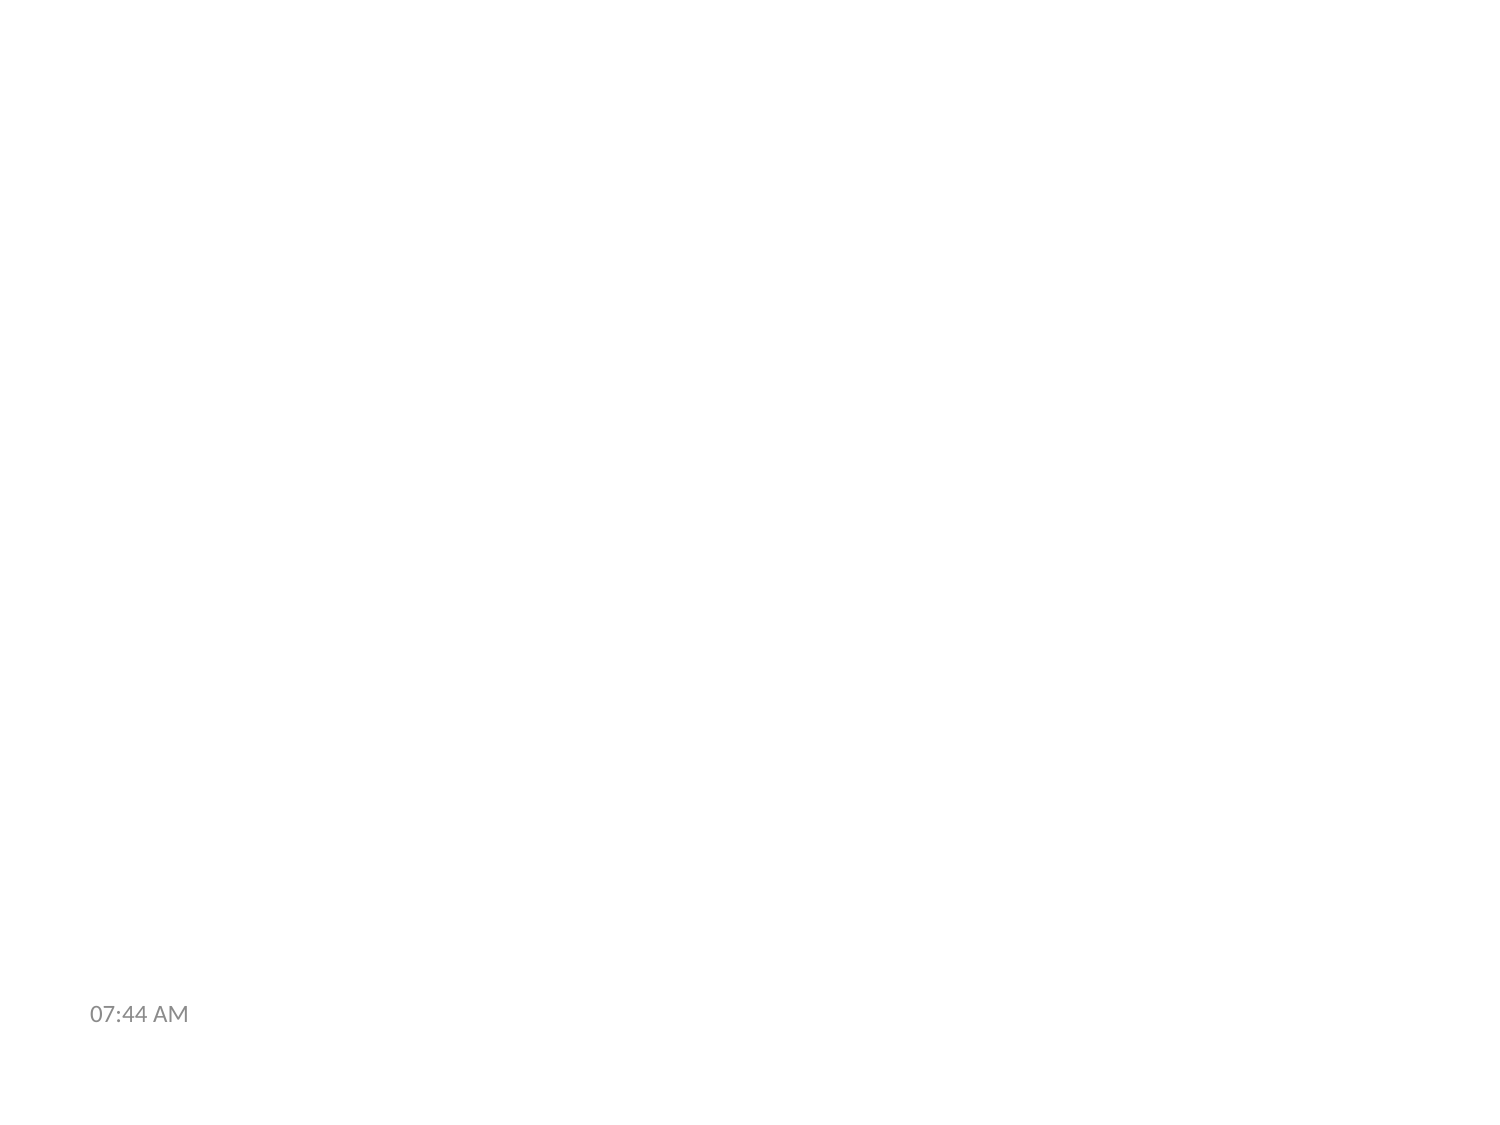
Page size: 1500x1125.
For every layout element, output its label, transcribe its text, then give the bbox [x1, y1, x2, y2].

text_box 3:35 PM [75, 982, 425, 1043]
